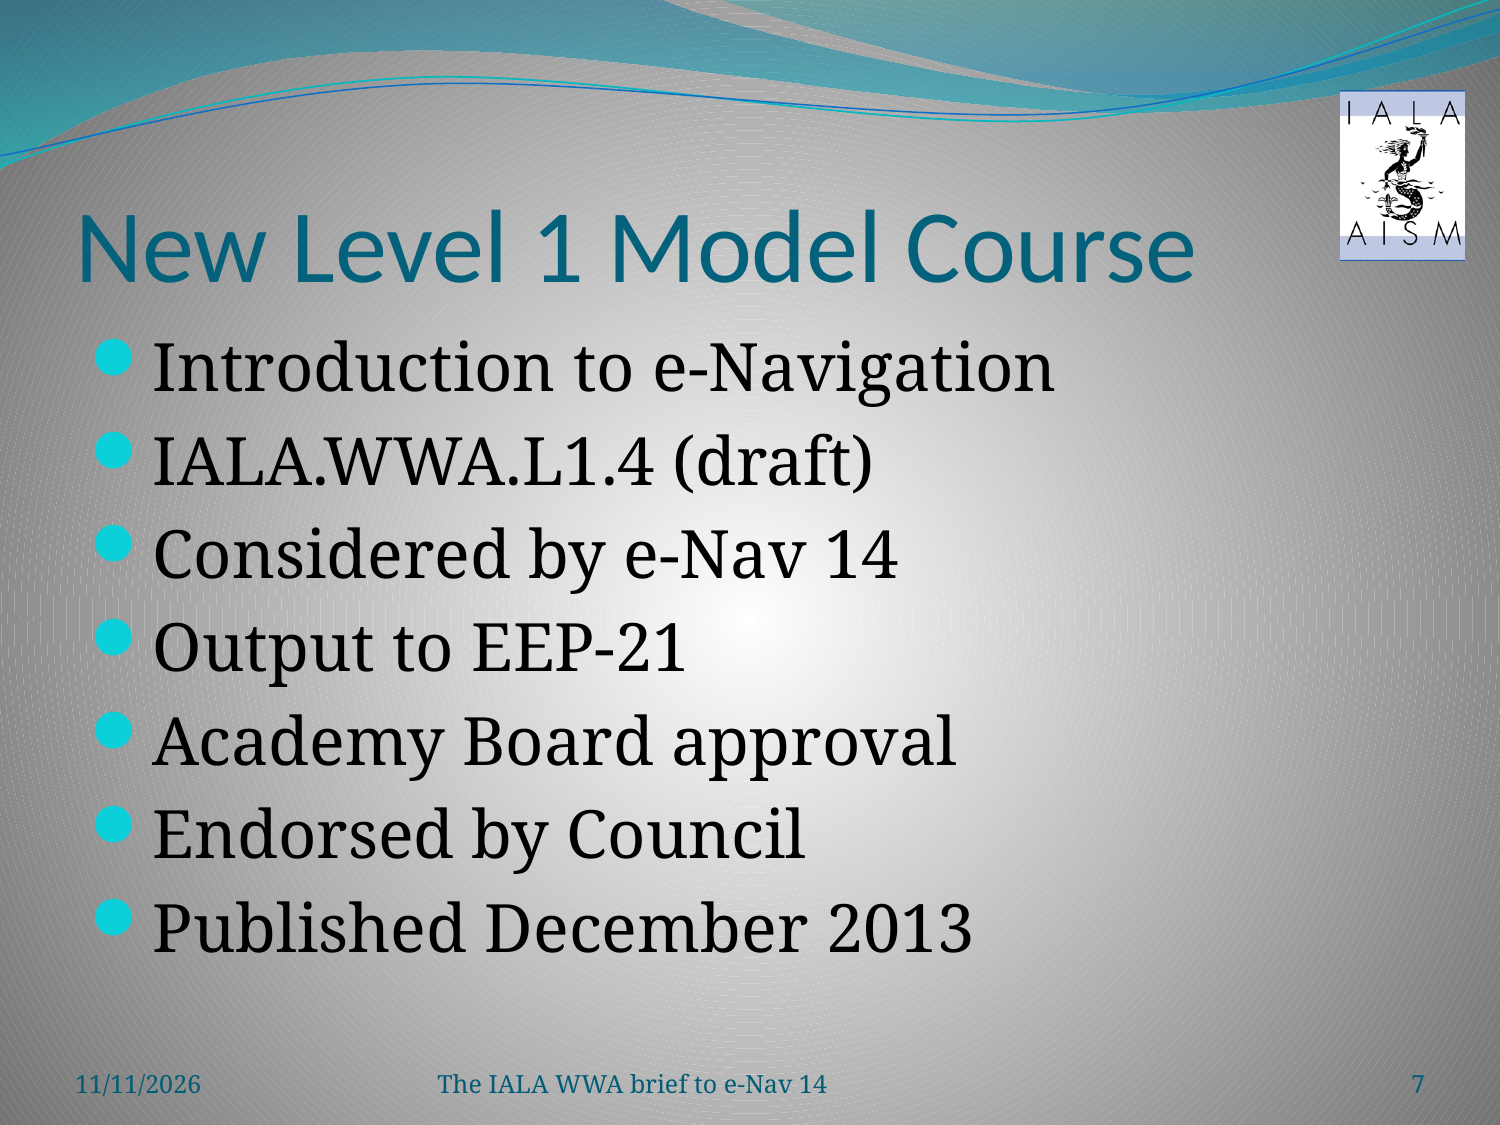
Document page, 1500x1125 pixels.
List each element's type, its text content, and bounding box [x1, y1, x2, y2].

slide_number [75, 1042, 425, 1103]
title New Level 1 Model Course [75, 115, 1425, 303]
list Introduction to e-Navigation IALA.WWA.L1.4 (draft) Considered by e-Nav 14 Output to EEP-21 Academy Board approval Endorsed by Council Published December 2013 [75, 317, 1425, 1038]
footer The IALA WWA brief to e-Nav 14 [437, 1042, 988, 1103]
slide_number 7 [1299, 1042, 1425, 1103]
picture [1340, 90, 1465, 261]
